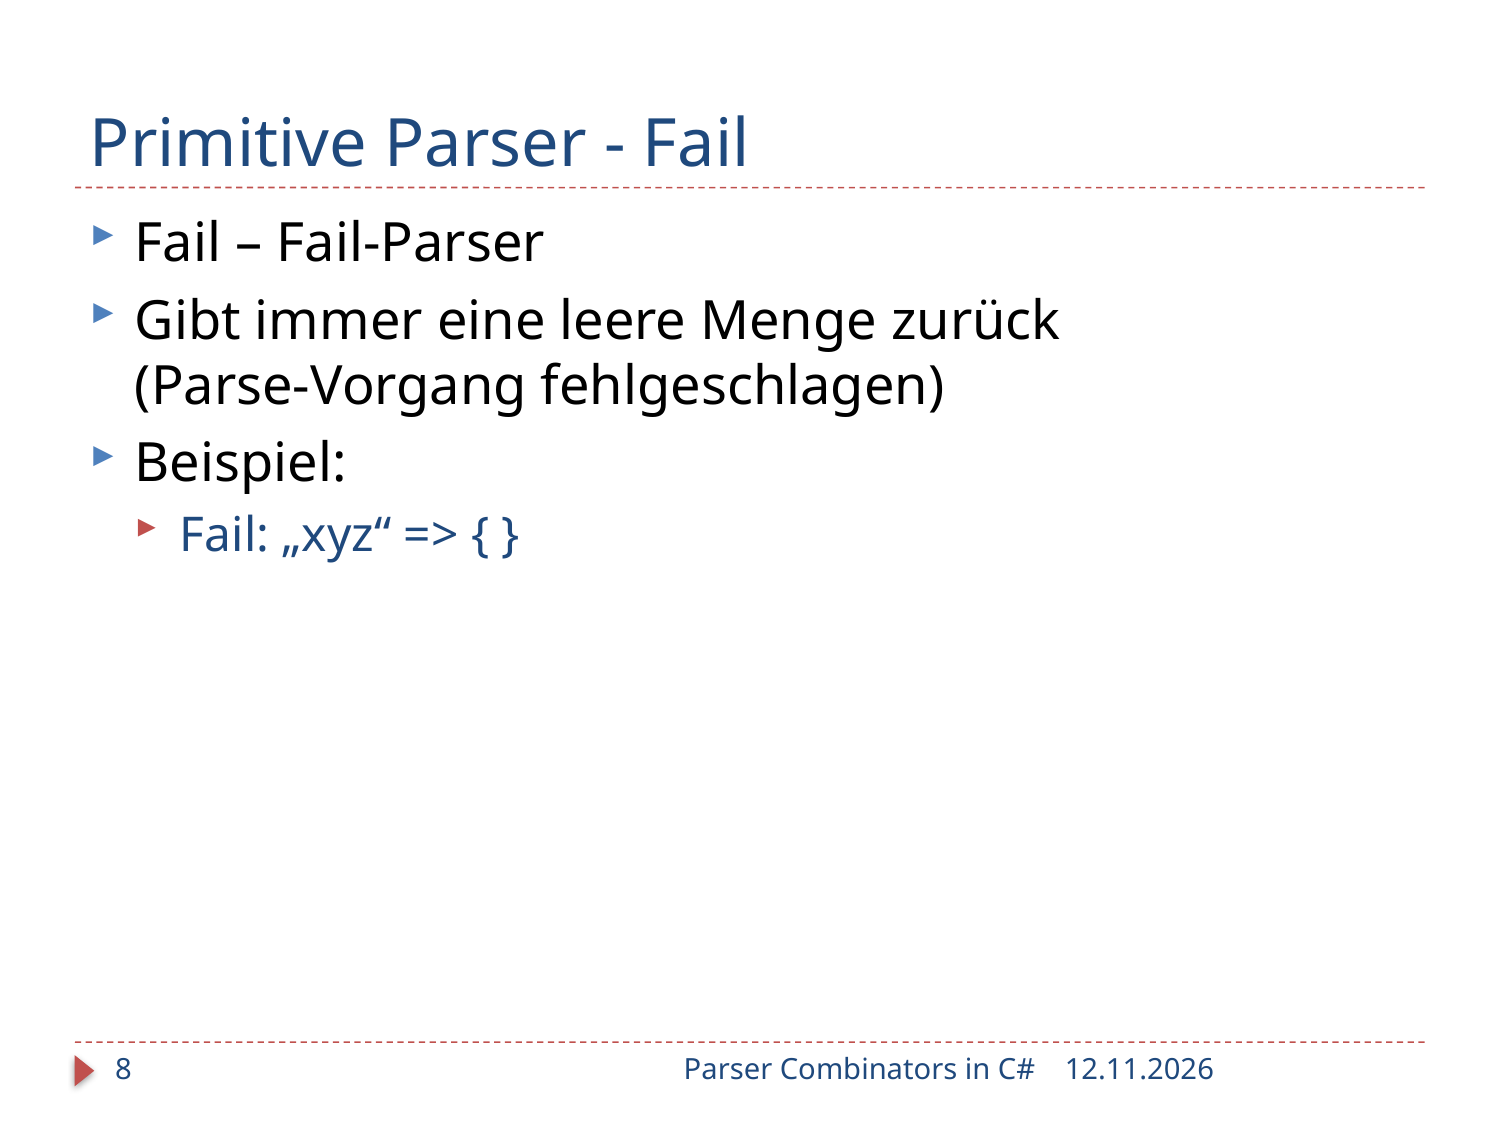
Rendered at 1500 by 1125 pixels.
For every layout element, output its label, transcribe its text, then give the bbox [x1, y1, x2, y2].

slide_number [1051, 1042, 1426, 1103]
slide_number 8 [100, 1042, 426, 1103]
list Fail – Fail-Parser Gibt immer eine leere Menge zurück (Parse-Vorgang fehlgeschlagen) Beispiel: Fail: „xyz“ => { } [75, 200, 1425, 1010]
title Primitive Parser - Fail [75, 24, 1425, 188]
footer Parser Combinators in C# [475, 1042, 1051, 1103]
